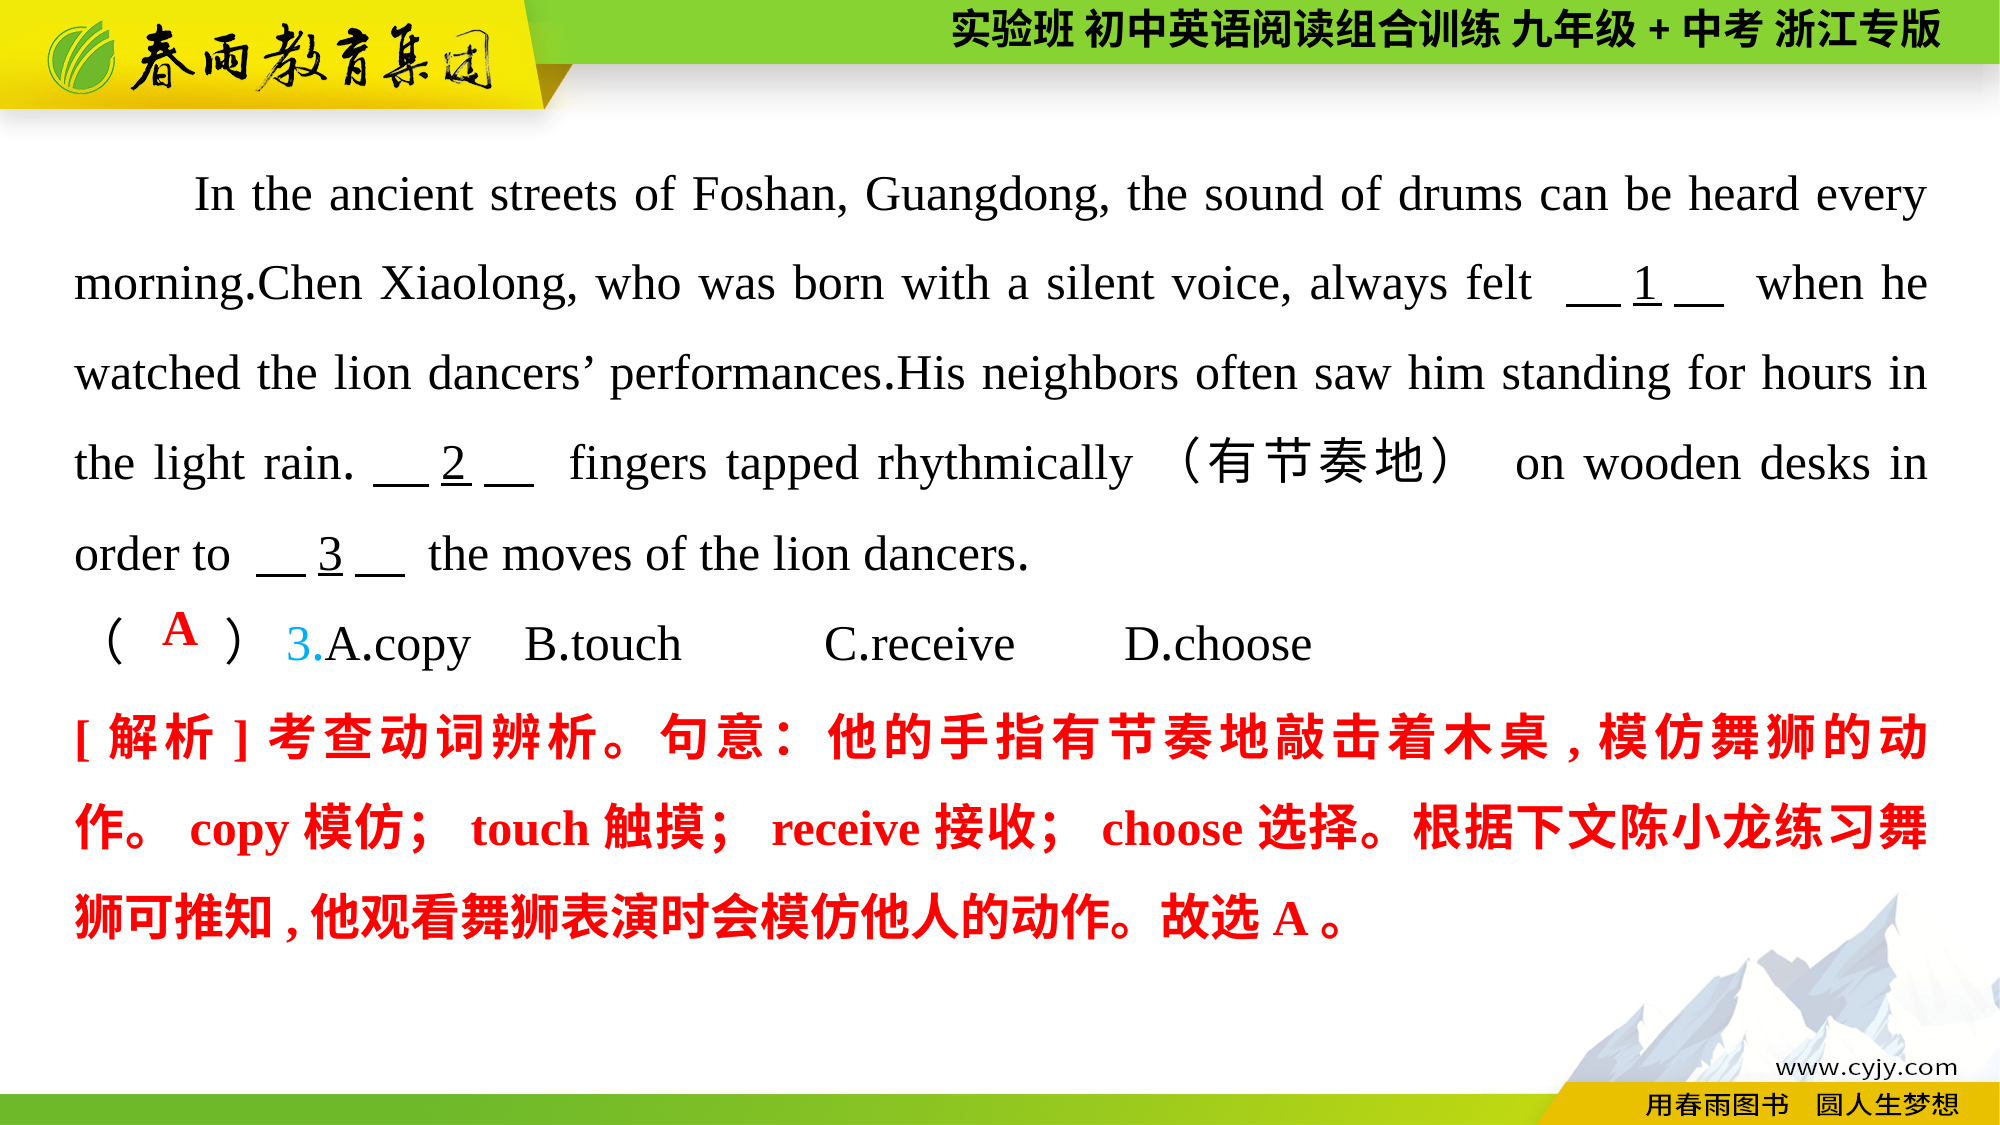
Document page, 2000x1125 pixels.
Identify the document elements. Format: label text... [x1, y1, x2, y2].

list In the ancient streets of Foshan, Guangdong, the sound of drums can be heard every morning.Chen Xiaolong, who was born with a silent voice, always felt 1 when he watched the lion dancers’ performances.His neighbors often saw him standing for hours in the light rain. 2 fingers tapped rhythmically（有节奏地） on wooden desks in order to 3 the moves of the lion dancers. [59, 122, 1944, 572]
picture [0, 0, 2000, 1125]
text_box A [147, 587, 213, 663]
text_box （ ）3.A.copy B.touch C.receive D.choose [59, 572, 1944, 667]
text_box [解析]考查动词辨析。句意：他的手指有节奏地敲击着木桌,模仿舞狮的动作。copy模仿；touch触摸；receive接收；choose选择。根据下文陈小龙练习舞狮可推知,他观看舞狮表演时会模仿他人的动作。故选A。 [59, 667, 1944, 953]
